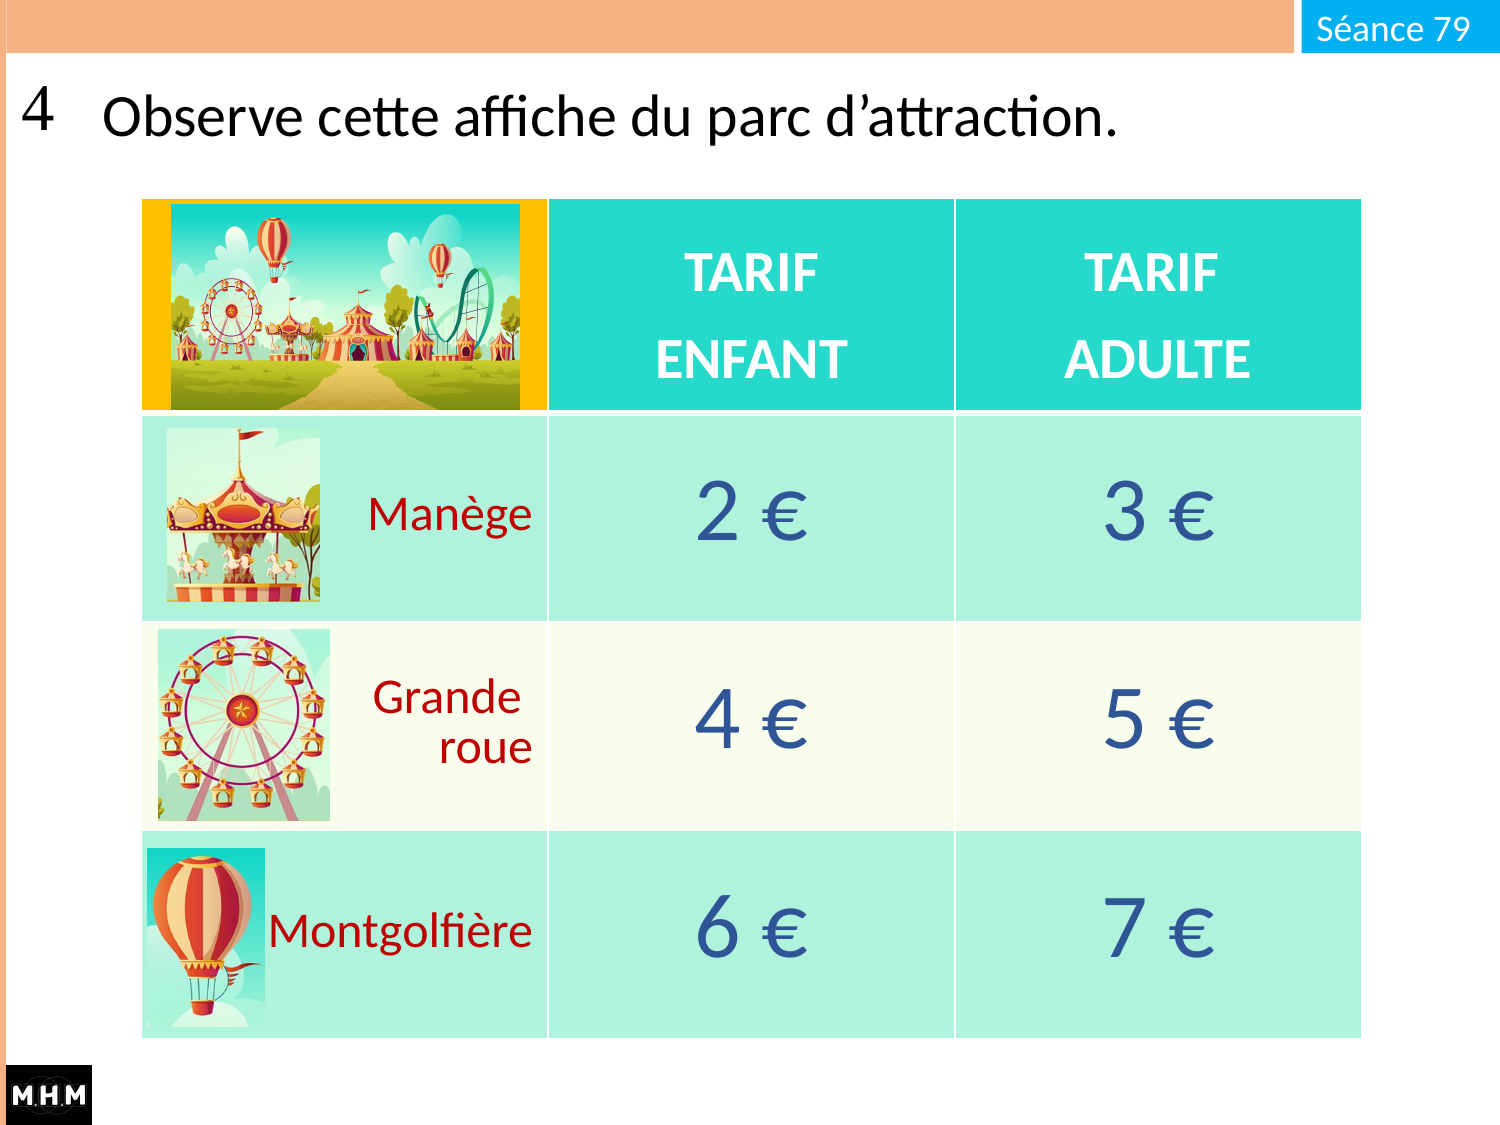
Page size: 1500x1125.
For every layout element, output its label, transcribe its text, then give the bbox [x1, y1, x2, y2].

picture [171, 204, 520, 410]
table_header TARIF ENFANT [549, 199, 954, 410]
table_cell 6 € [549, 831, 954, 1038]
picture [147, 848, 265, 1027]
picture [157, 629, 330, 821]
table_cell 2 € [549, 416, 954, 621]
table_cell Manège [142, 416, 547, 621]
table_cell 3 € [956, 416, 1361, 621]
table_cell 4 € [549, 623, 954, 830]
title Observe cette affiche du parc d’attraction. [87, 32, 1382, 158]
table_cell Montgolfière [142, 831, 547, 1038]
table_header [142, 199, 547, 410]
table_cell Grande roue [142, 623, 547, 830]
table_cell 5 € [956, 623, 1361, 830]
picture [167, 428, 320, 602]
picture [6, 1065, 92, 1125]
table_cell 7 € [956, 831, 1361, 1038]
table_header TARIF ADULTE [956, 199, 1361, 410]
